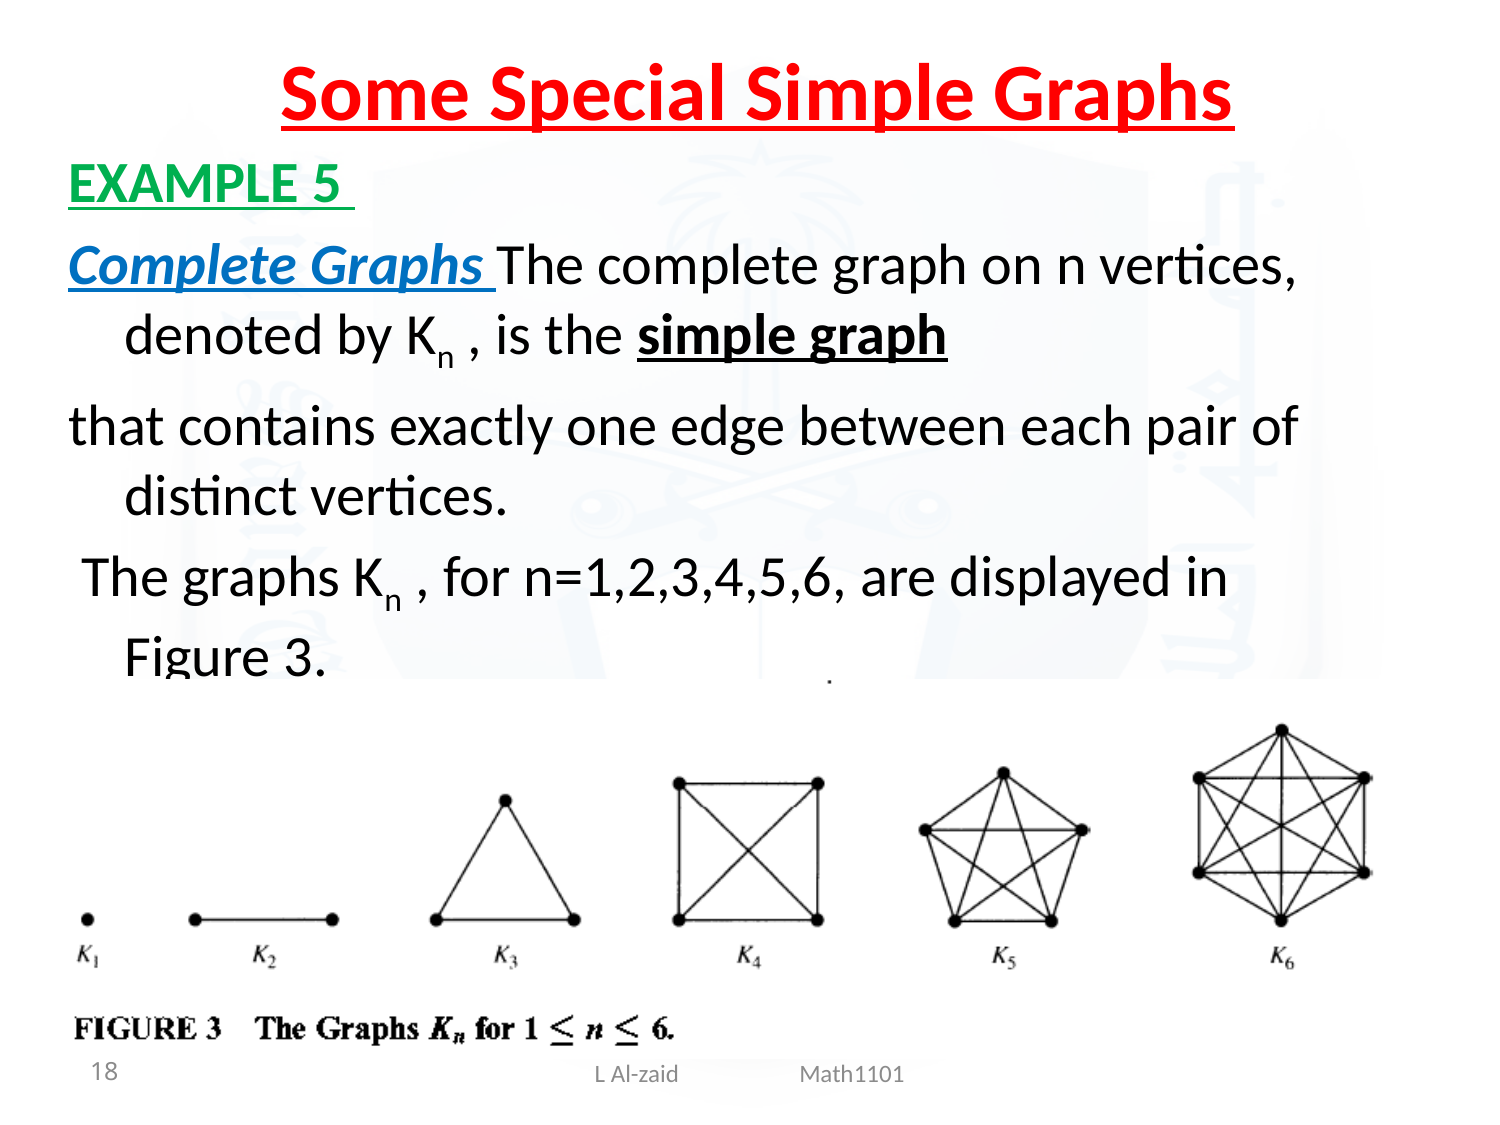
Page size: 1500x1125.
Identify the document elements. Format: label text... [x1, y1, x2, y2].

footer L Al-zaid Math1101 [512, 1066, 988, 1103]
list EXAMPLE 5 Complete Graphs The complete graph on n vertices, denoted by Kn , is the simple graph that contains exactly one edge between each pair of distinct vertices. The graphs Kn , for n=1,2,3,4,5,6, are displayed in Figure 3. [53, 137, 1404, 923]
slide_number 18 [75, 1066, 425, 1103]
picture [40, 678, 1383, 1059]
title Some Special Simple Graphs [135, 30, 1380, 137]
